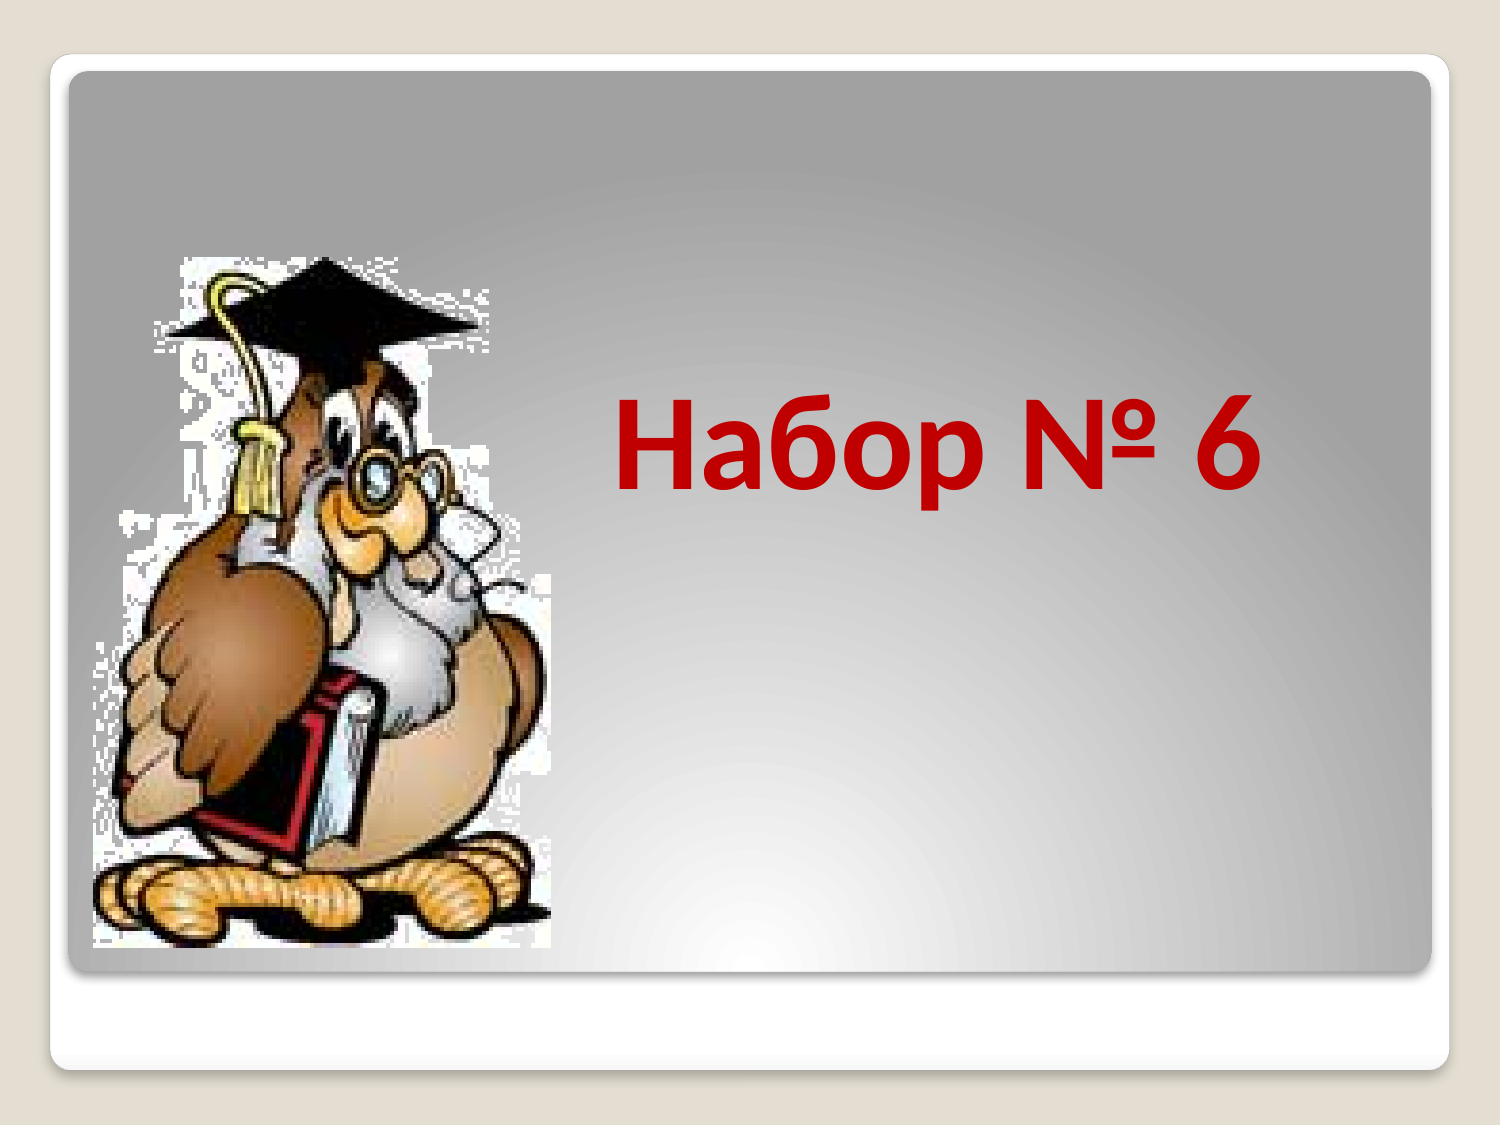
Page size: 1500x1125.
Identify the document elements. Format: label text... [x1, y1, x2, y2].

title Набор № 6 [597, 351, 1437, 524]
picture [93, 257, 551, 949]
